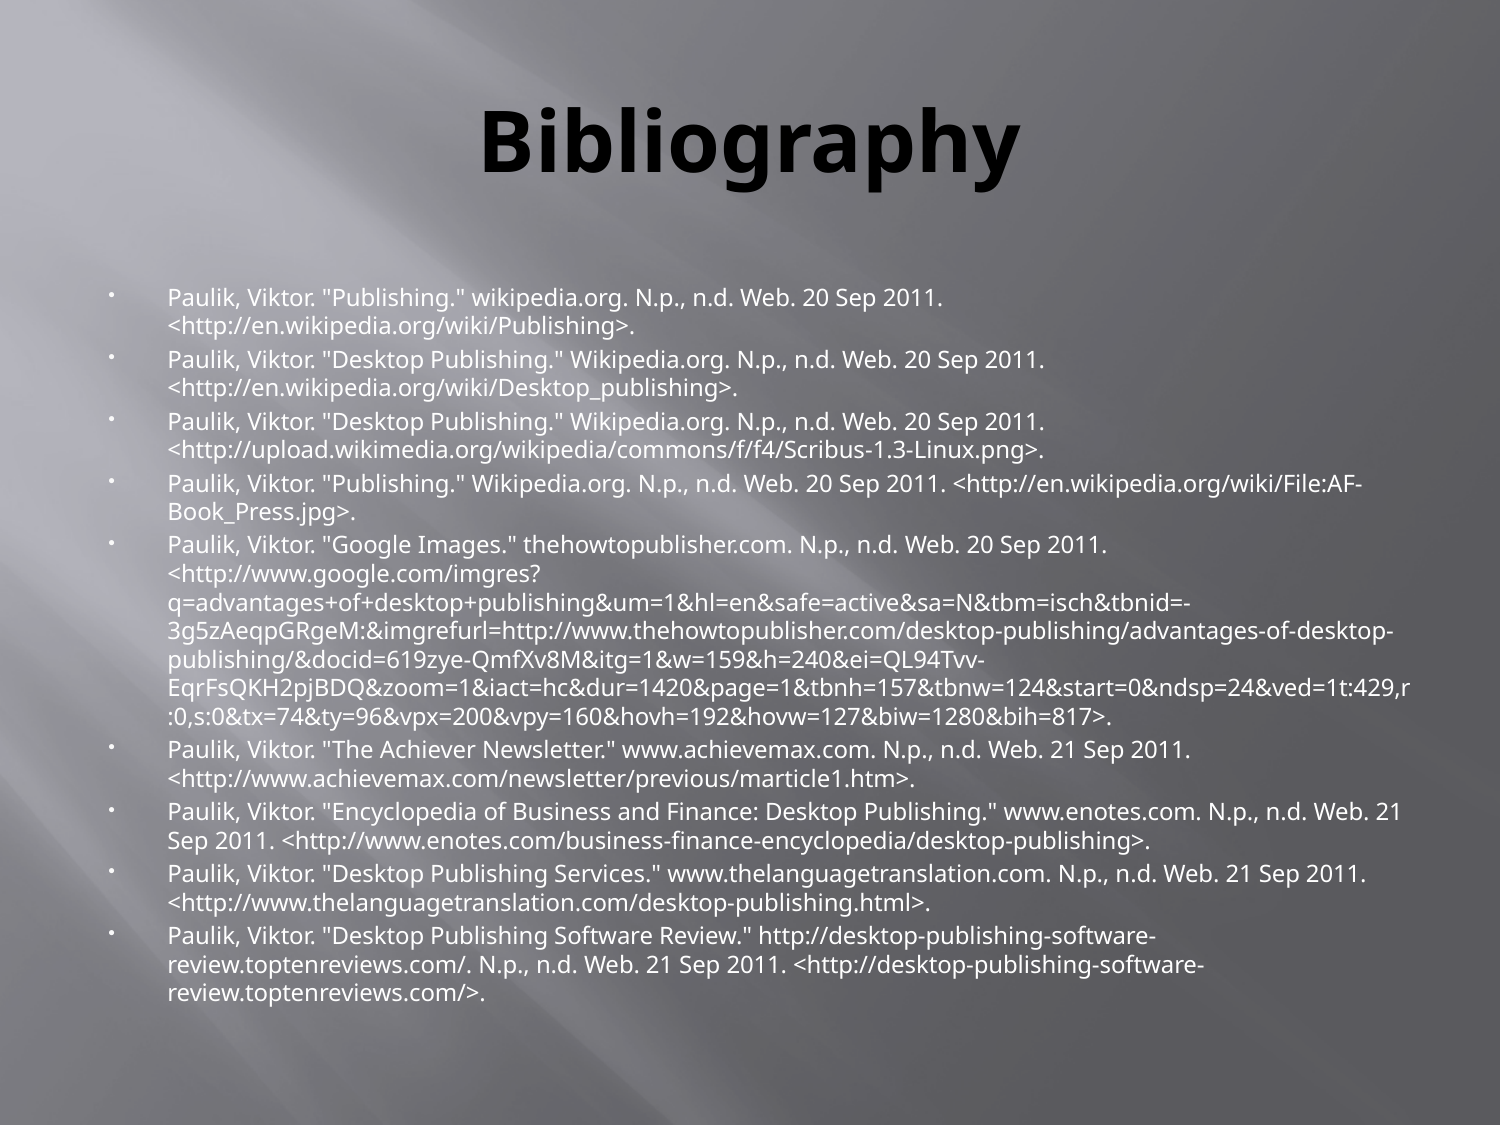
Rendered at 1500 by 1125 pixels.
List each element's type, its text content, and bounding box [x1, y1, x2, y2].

list Paulik, Viktor. "Publishing." wikipedia.org. N.p., n.d. Web. 20 Sep 2011. <http://en.wikipedia.org/wiki/Publishing>. Paulik, Viktor. "Desktop Publishing." Wikipedia.org. N.p., n.d. Web. 20 Sep 2011. <http://en.wikipedia.org/wiki/Desktop_publishing>. Paulik, Viktor. "Desktop Publishing." Wikipedia.org. N.p., n.d. Web. 20 Sep 2011. <http://upload.wikimedia.org/wikipedia/commons/f/f4/Scribus-1.3-Linux.png>. Paulik, Viktor. "Publishing." Wikipedia.org. N.p., n.d. Web. 20 Sep 2011. <http://en.wikipedia.org/wiki/File:AF-Book_Press.jpg>. Paulik, Viktor. "Google Images." thehowtopublisher.com. N.p., n.d. Web. 20 Sep 2011. <http://www.google.com/imgres?q=advantages+of+desktop+publishing&um=1&hl=en&safe=active&sa=N&tbm=isch&tbnid=-3g5zAeqpGRgeM:&imgrefurl=http://www.thehowtopublisher.com/desktop-publishing/advantages-of-desktop-publishing/&docid=619zye-QmfXv8M&itg=1&w=159&h=240&ei=QL94Tvv-EqrFsQKH2pjBDQ&zoom=1&iact=hc&dur=1420&page=1&tbnh=157&tbnw=124&start=0&ndsp=24&ved=1t:429,r:0,s:0&tx=74&ty=96&vpx=200&vpy=160&hovh=192&hovw=127&biw=1280&bih=817>. Paulik, Viktor. "The Achiever Newsletter." www.achievemax.com. N.p., n.d. Web. 21 Sep 2011. <http://www.achievemax.com/newsletter/previous/marticle1.htm>. Paulik, Viktor. "Encyclopedia of Business and Finance: Desktop Publishing." www.enotes.com. N.p., n.d. Web. 21 Sep 2011. <http://www.enotes.com/business-finance-encyclopedia/desktop-publishing>. Paulik, Viktor. "Desktop Publishing Services." www.thelanguagetranslation.com. N.p., n.d. Web. 21 Sep 2011. <http://www.thelanguagetranslation.com/desktop-publishing.html>. Paulik, Viktor. "Desktop Publishing Software Review." http://desktop-publishing-software-review.toptenreviews.com/. N.p., n.d. Web. 21 Sep 2011. <http://desktop-publishing-software-review.toptenreviews.com/>. [75, 275, 1425, 1048]
title Bibliography [75, 45, 1425, 233]
